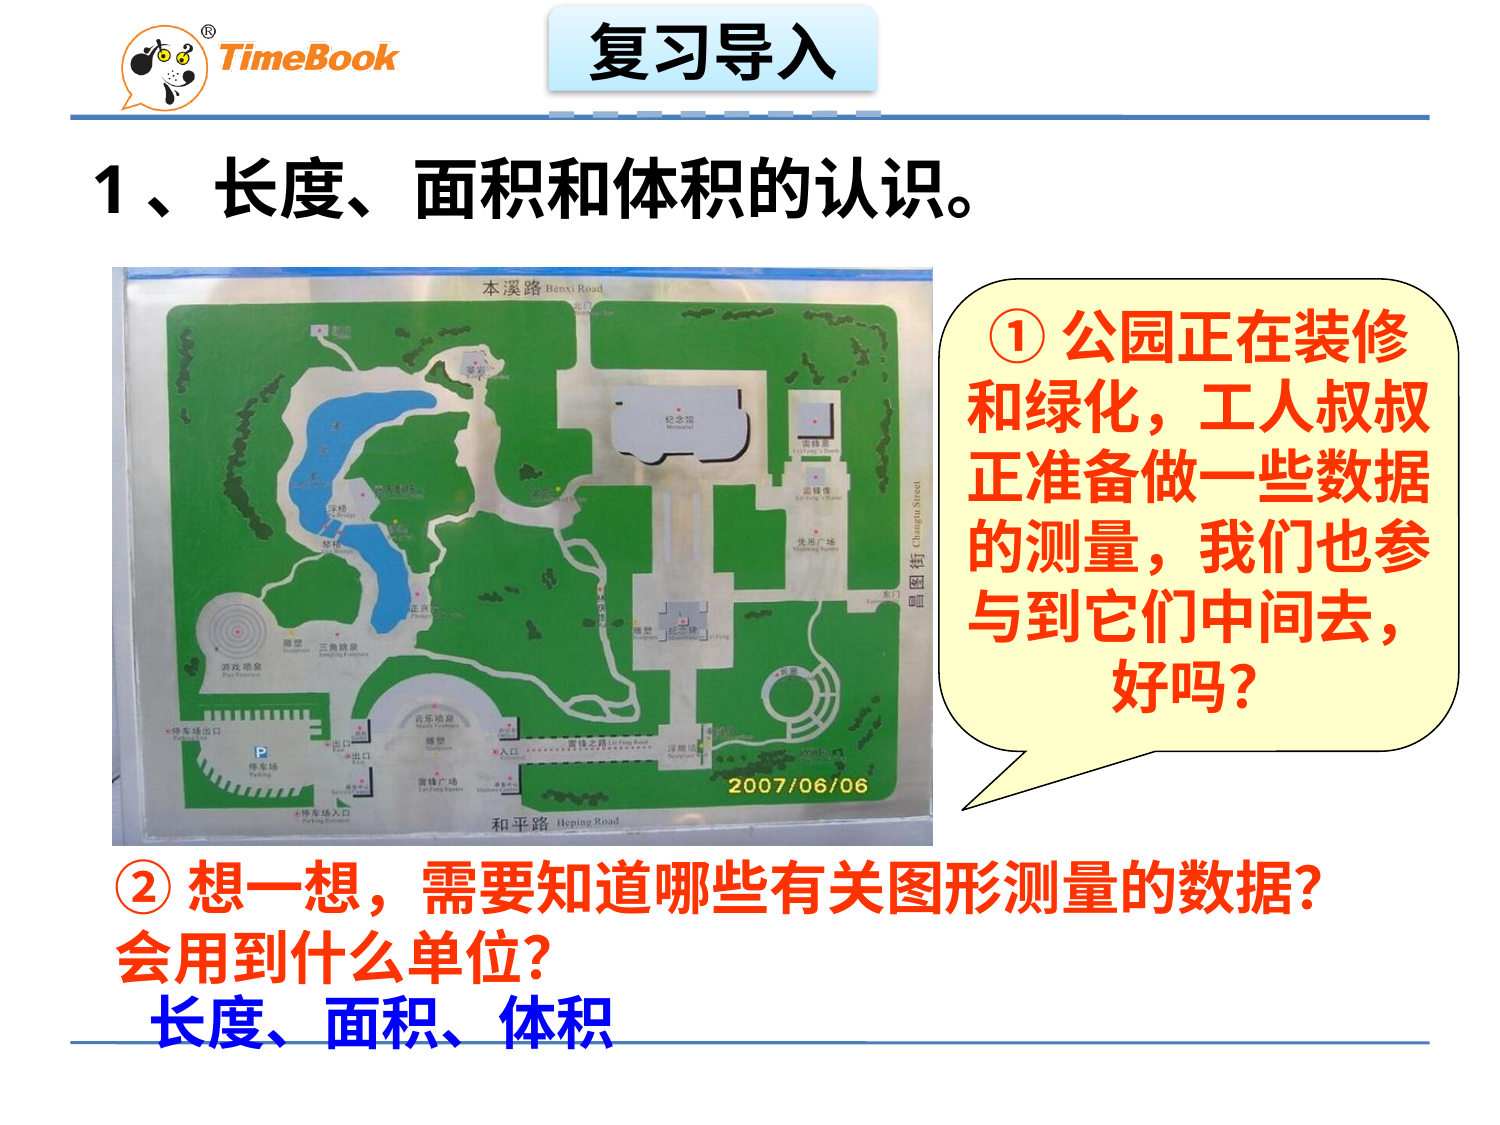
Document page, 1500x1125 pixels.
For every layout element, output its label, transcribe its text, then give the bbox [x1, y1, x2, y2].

text_box [961, 728, 1436, 811]
text_box [1448, 317, 1459, 713]
picture [111, 266, 933, 847]
picture [118, 22, 408, 113]
text_box ①公园正在装修和绿化，工人叔叔正准备做一些数据的测量，我们也参与到它们中间去，好吗？ [951, 292, 1448, 728]
list 1、长度、面积和体积的认识。 [76, 148, 1020, 237]
text_box [938, 315, 951, 715]
text_box [974, 278, 1424, 292]
text_box 复习导入 [548, 5, 879, 92]
text_box 长度、面积、体积 [134, 979, 630, 1064]
text_box ②想一想，需要知道哪些有关图形测量的数据？会用到什么单位？ [100, 843, 1391, 999]
